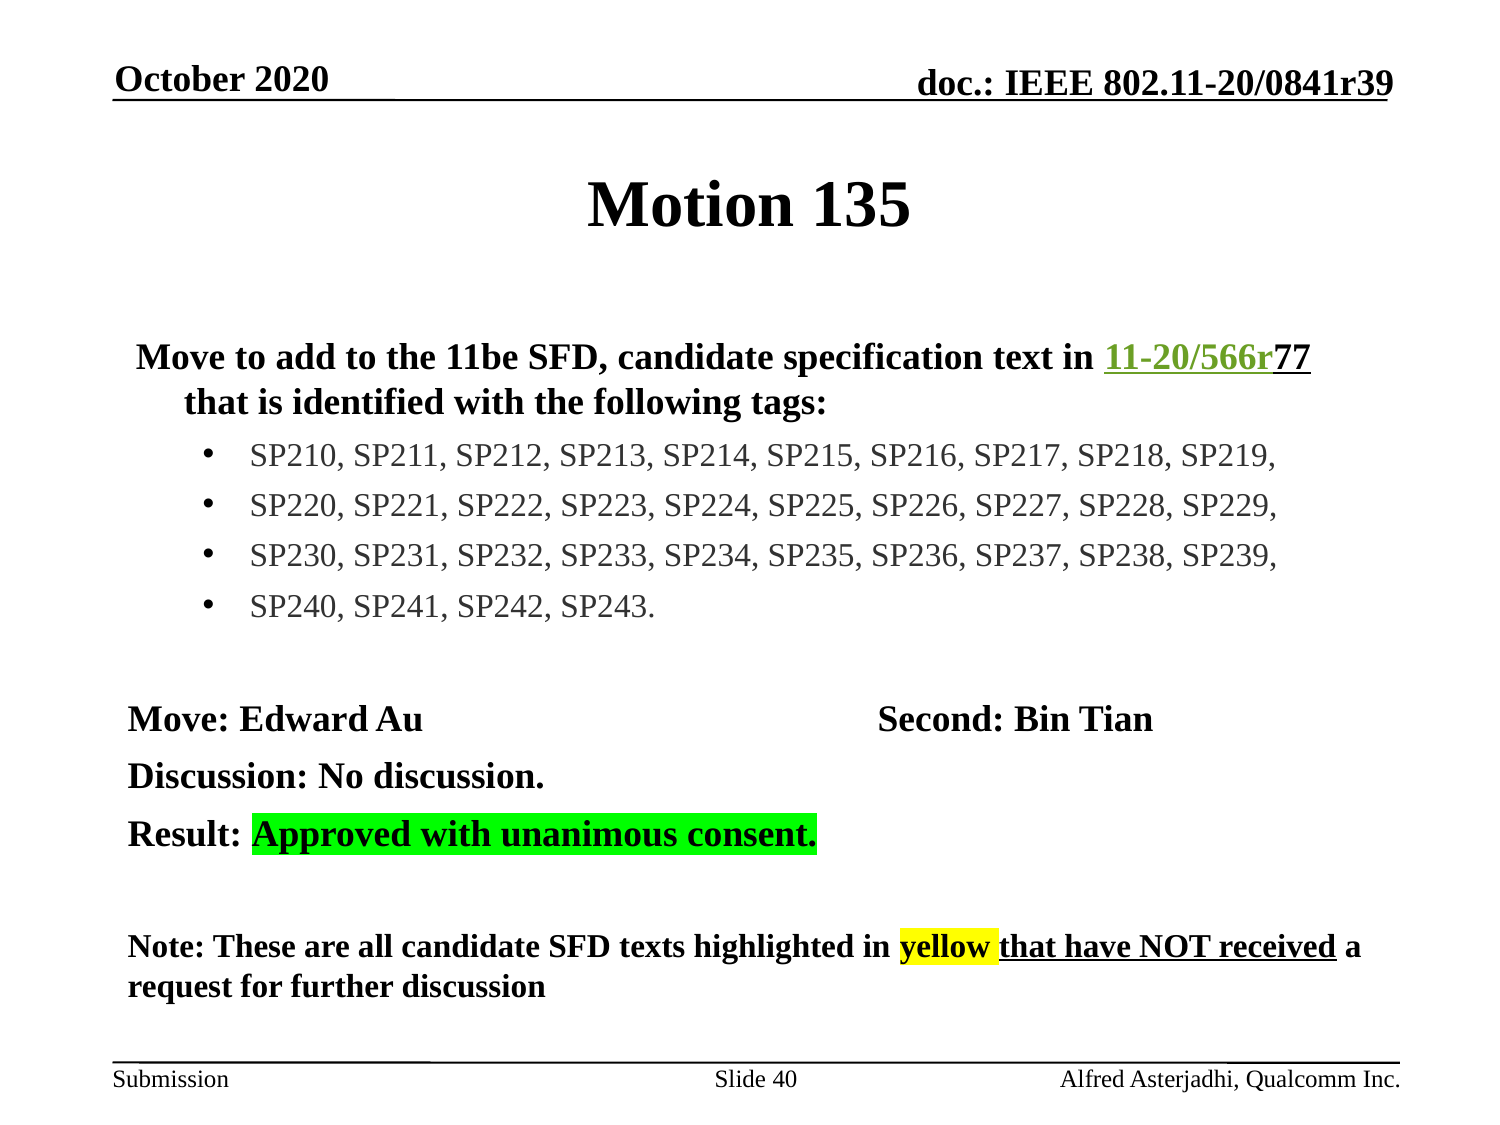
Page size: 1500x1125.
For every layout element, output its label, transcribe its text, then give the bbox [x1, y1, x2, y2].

title Motion 135 [112, 112, 1388, 288]
list Move to add to the 11be SFD, candidate specification text in 11-20/566r77 that is identified with the following tags: SP210, SP211, SP212, SP213, SP214, SP215, SP216, SP217, SP218, SP219, SP220, SP221, SP222, SP223, SP224, SP225, SP226, SP227, SP228, SP229, SP230, SP231, SP232, SP233, SP234, SP235, SP236, SP237, SP238, SP239, SP240, SP241, SP242, SP243. Move: Edward Au Second: Bin Tian Discussion: No discussion. Result: Approved with unanimous consent. Note: These are all candidate SFD texts highlighted in yellow that have NOT received a request for further discussion [112, 324, 1388, 1063]
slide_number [114, 54, 423, 100]
slide_number Slide 40 [712, 1061, 800, 1123]
footer Alfred Asterjadhi, Qualcomm Inc. [878, 1061, 1402, 1093]
